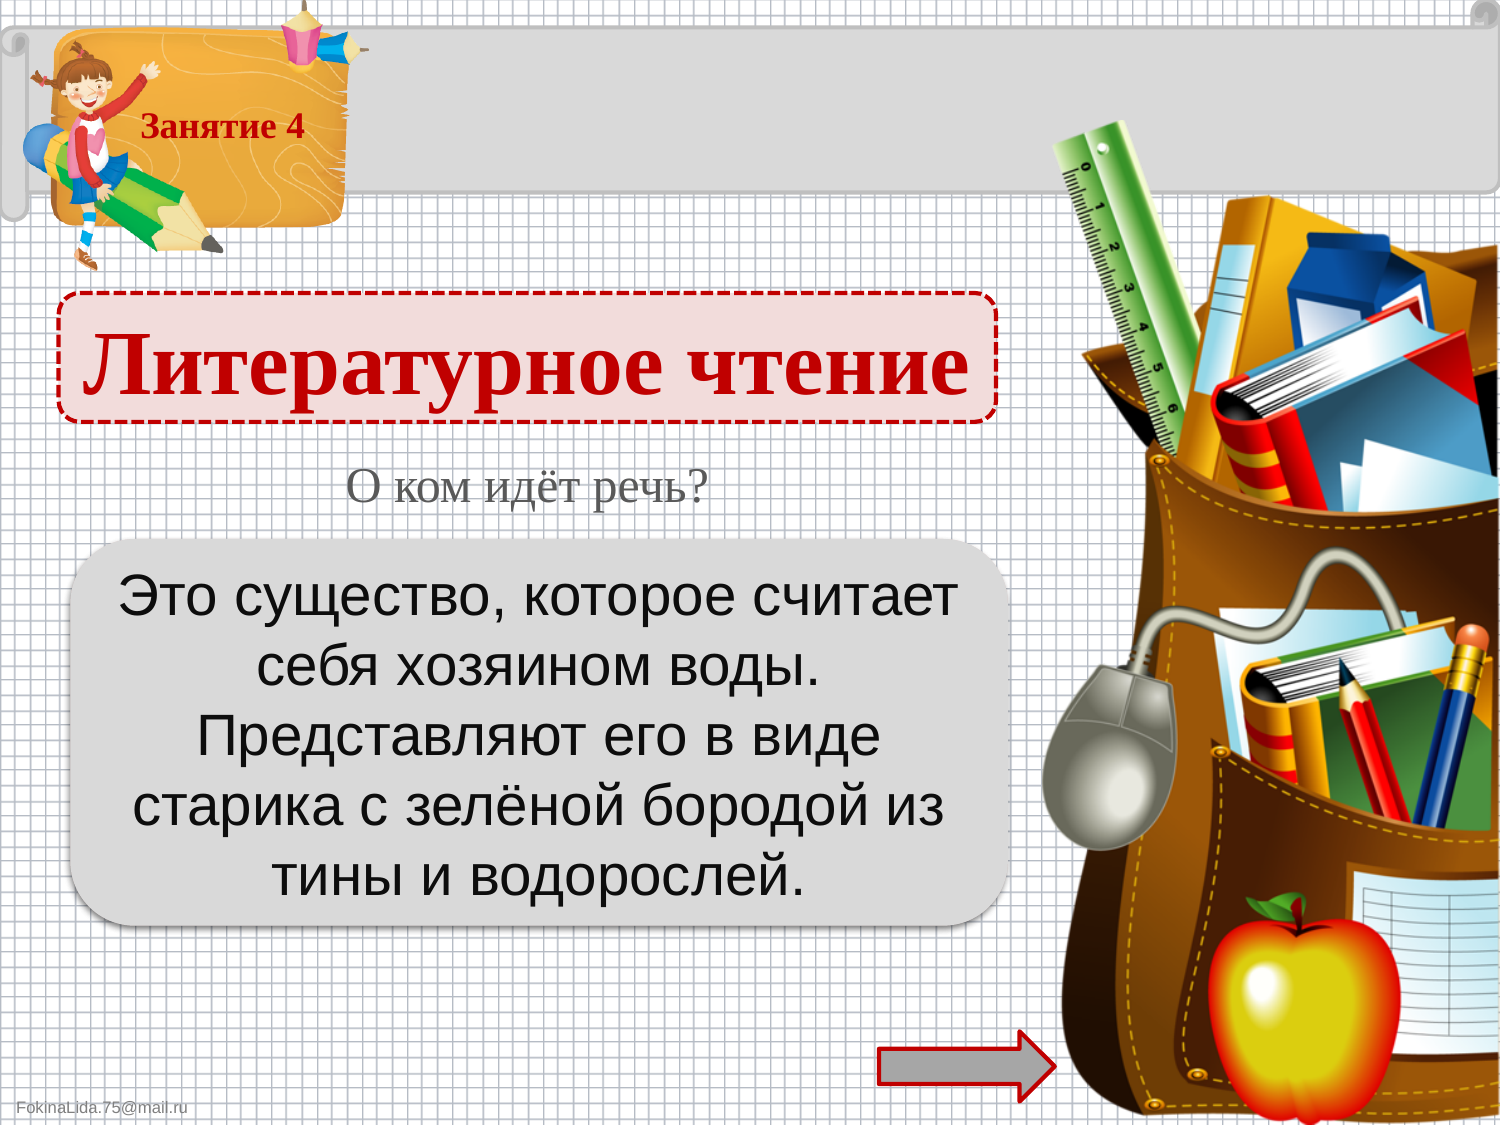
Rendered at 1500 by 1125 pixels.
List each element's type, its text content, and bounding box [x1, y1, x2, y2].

picture [0, 0, 1500, 1125]
text_box [876, 1029, 1057, 1104]
text_box Литературное чтение [56, 290, 999, 424]
text_box О ком идёт речь? [58, 445, 997, 520]
text_box [68, 536, 1010, 928]
